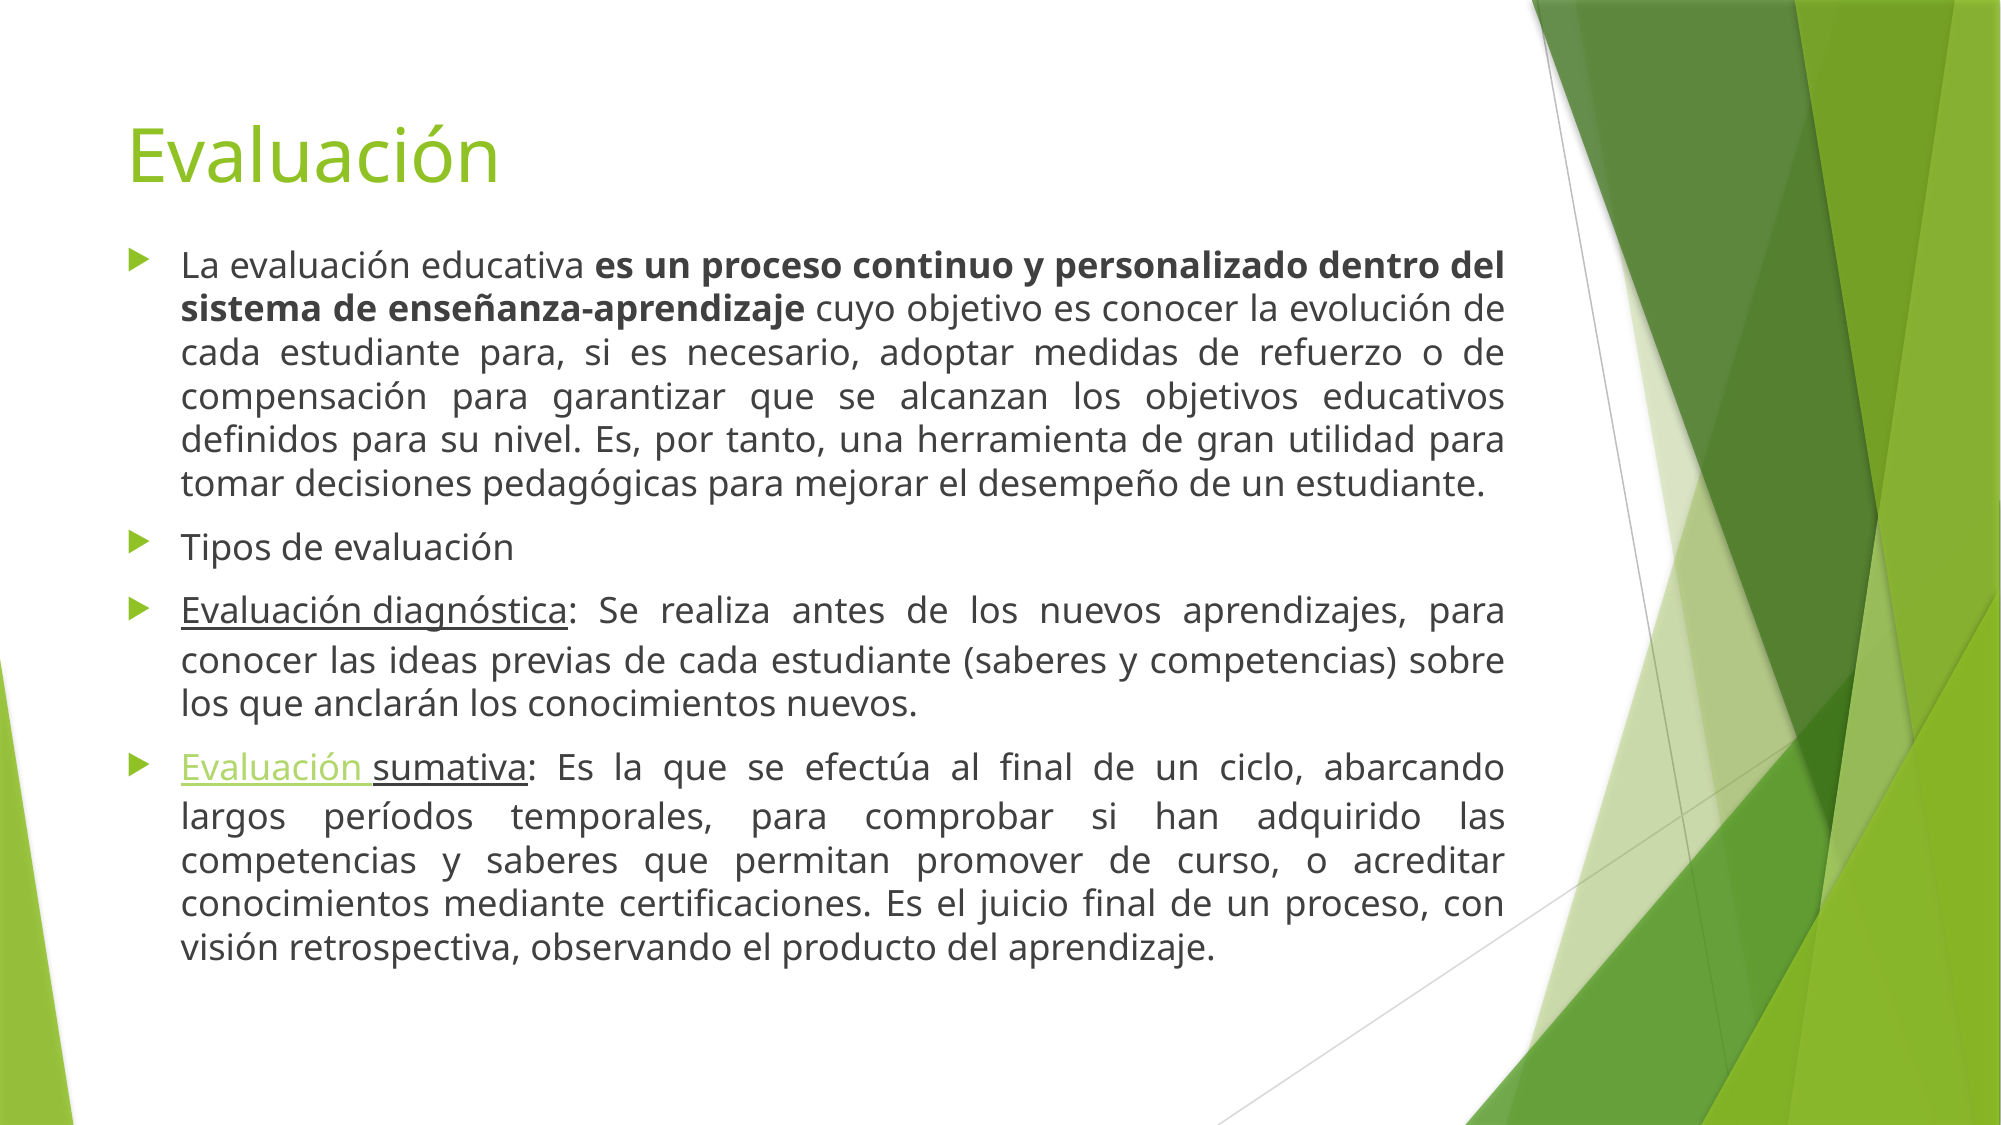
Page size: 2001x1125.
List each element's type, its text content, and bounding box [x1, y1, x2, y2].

list La evaluación educativa es un proceso continuo y personalizado dentro del sistema de enseñanza-aprendizaje cuyo objetivo es conocer la evolución de cada estudiante para, si es necesario, adoptar medidas de refuerzo o de compensación para garantizar que se alcanzan los objetivos educativos definidos para su nivel. Es, por tanto, una herramienta de gran utilidad para tomar decisiones pedagógicas para mejorar el desempeño de un estudiante. Tipos de evaluación Evaluación diagnóstica: Se realiza antes de los nuevos aprendizajes, para conocer las ideas previas de cada estudiante (saberes y competencias) sobre los que anclarán los conocimientos nuevos. Evaluación sumativa: Es la que se efectúa al final de un ciclo, abarcando largos períodos temporales, para comprobar si han adquirido las competencias y saberes que permitan promover de curso, o acreditar conocimientos mediante certificaciones. Es el juicio final de un proceso, con visión retrospectiva, observando el producto del aprendizaje. [111, 234, 1522, 992]
title Evaluación [111, 99, 1522, 234]
